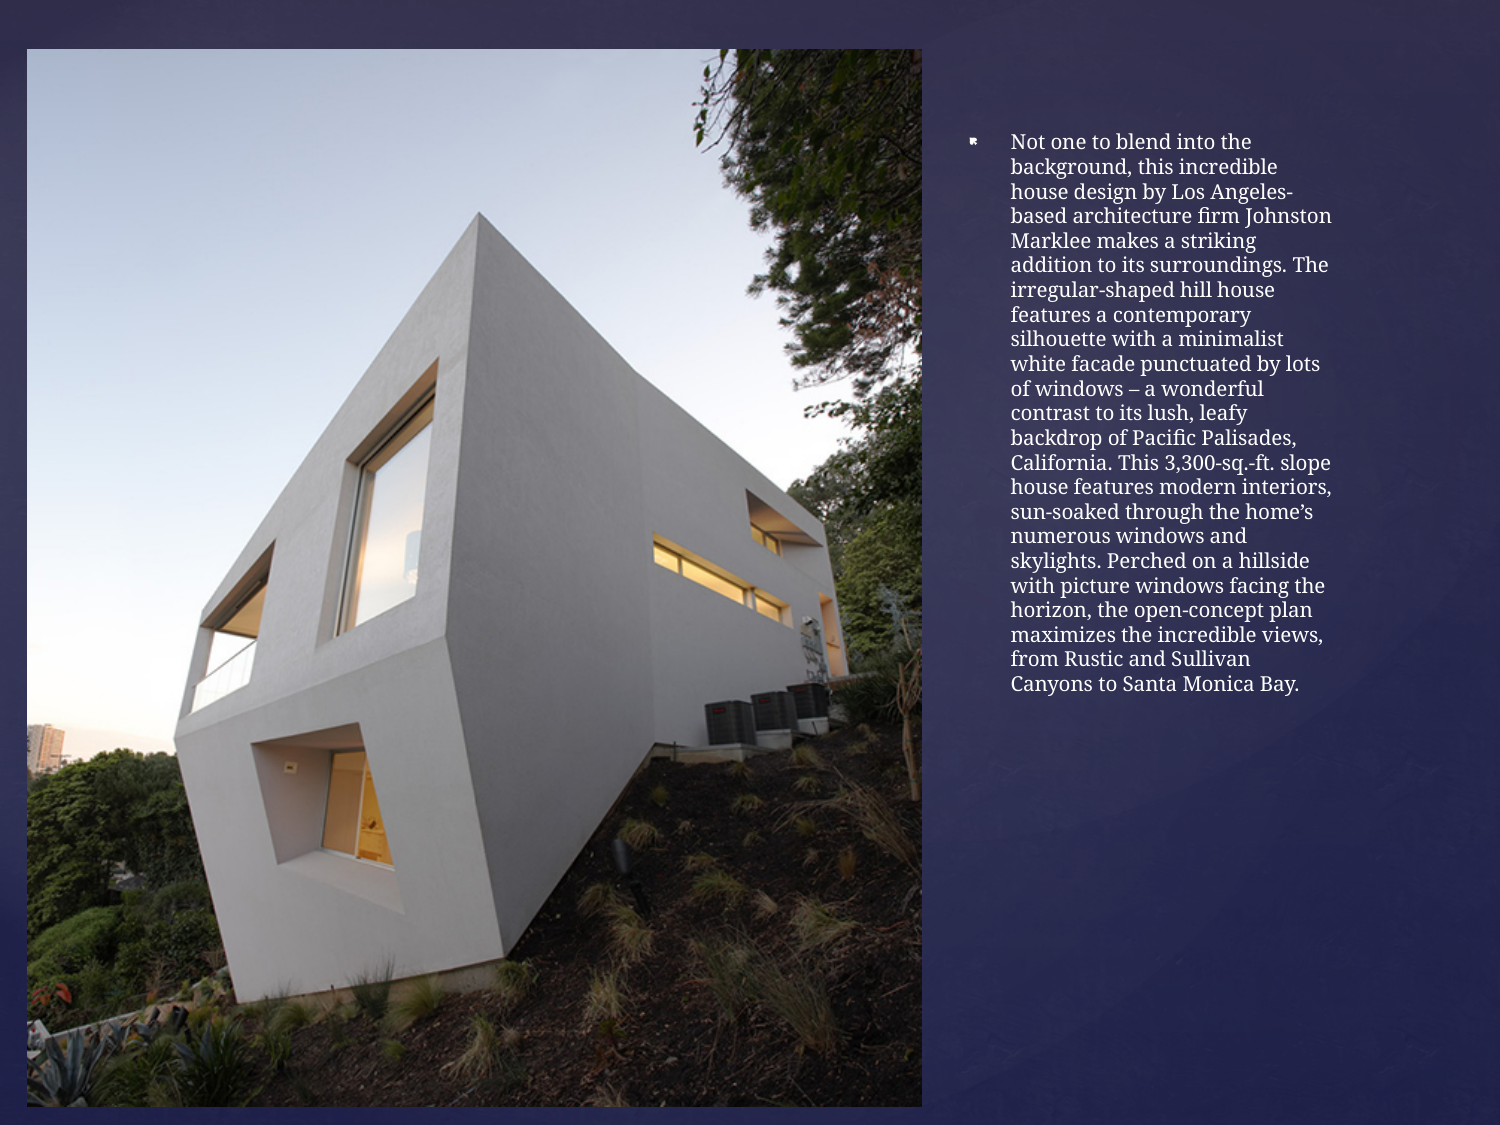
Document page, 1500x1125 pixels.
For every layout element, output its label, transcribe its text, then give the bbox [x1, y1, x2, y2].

list Not one to blend into the background, this incredible house design by Los Angeles-based architecture firm Johnston Marklee makes a striking addition to its surroundings. The irregular-shaped hill house features a contemporary silhouette with a minimalist white facade punctuated by lots of windows – a wonderful contrast to its lush, leafy backdrop of Pacific Palisades, California. This 3,300-sq.-ft. slope house features modern interiors, sun-soaked through the home’s numerous windows and skylights. Perched on a hillside with picture windows facing the horizon, the open-concept plan maximizes the incredible views, from Rustic and Sullivan Canyons to Santa Monica Bay. [951, 112, 1350, 713]
picture [26, 48, 923, 1107]
